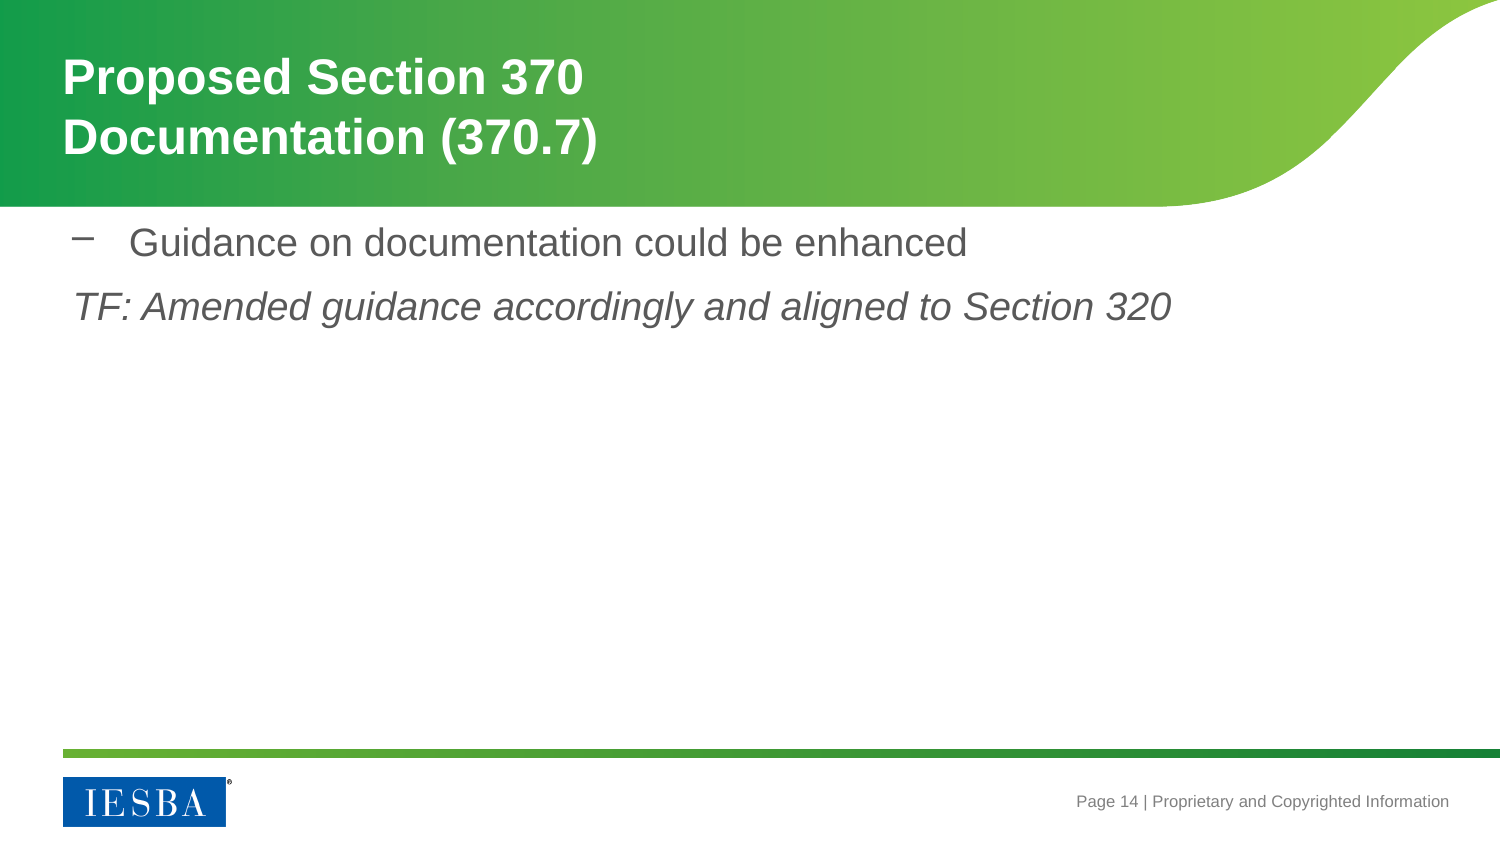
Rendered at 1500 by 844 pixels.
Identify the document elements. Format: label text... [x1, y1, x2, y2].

picture [63, 777, 232, 827]
picture [0, 0, 1500, 207]
list Guidance on documentation could be enhanced TF: Amended guidance accordingly and aligned to Section 320 [0, 209, 1500, 747]
title Proposed Section 370 Documentation (370.7) [62, 71, 1300, 138]
